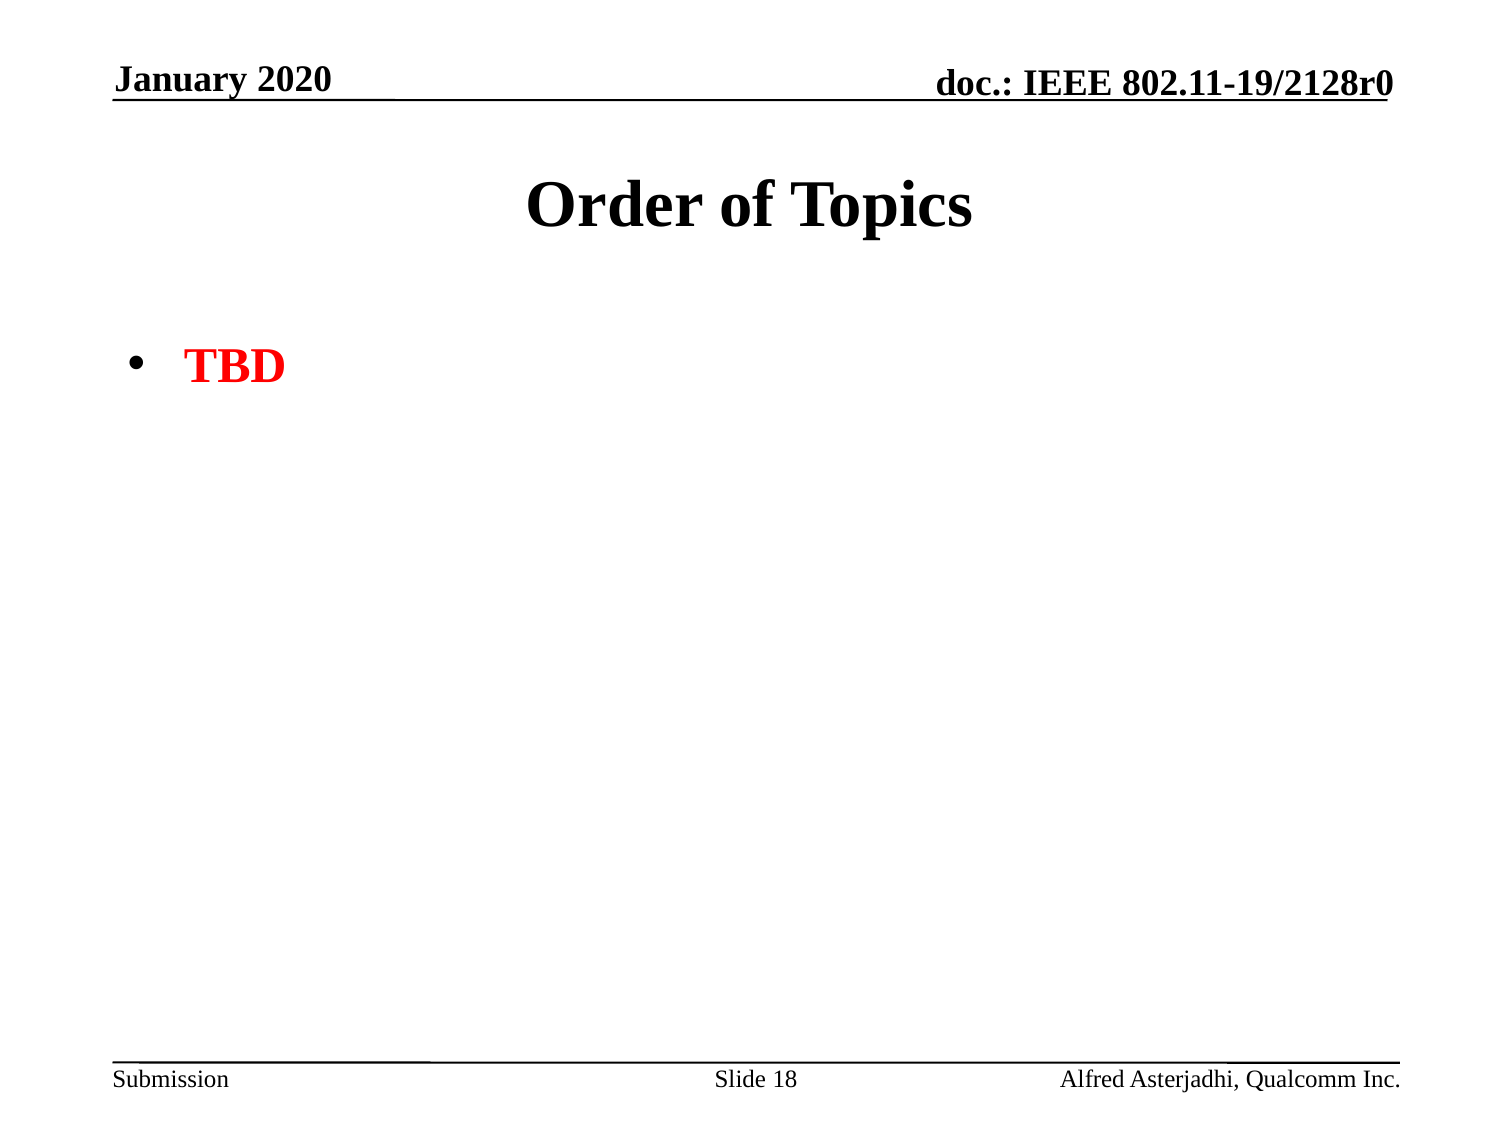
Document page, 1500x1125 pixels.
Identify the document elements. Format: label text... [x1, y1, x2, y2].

title Order of Topics [112, 112, 1388, 288]
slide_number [114, 54, 493, 100]
footer Alfred Asterjadhi, Qualcomm Inc. [878, 1061, 1402, 1093]
list TBD [112, 324, 1388, 1000]
slide_number Slide 18 [712, 1061, 800, 1123]
